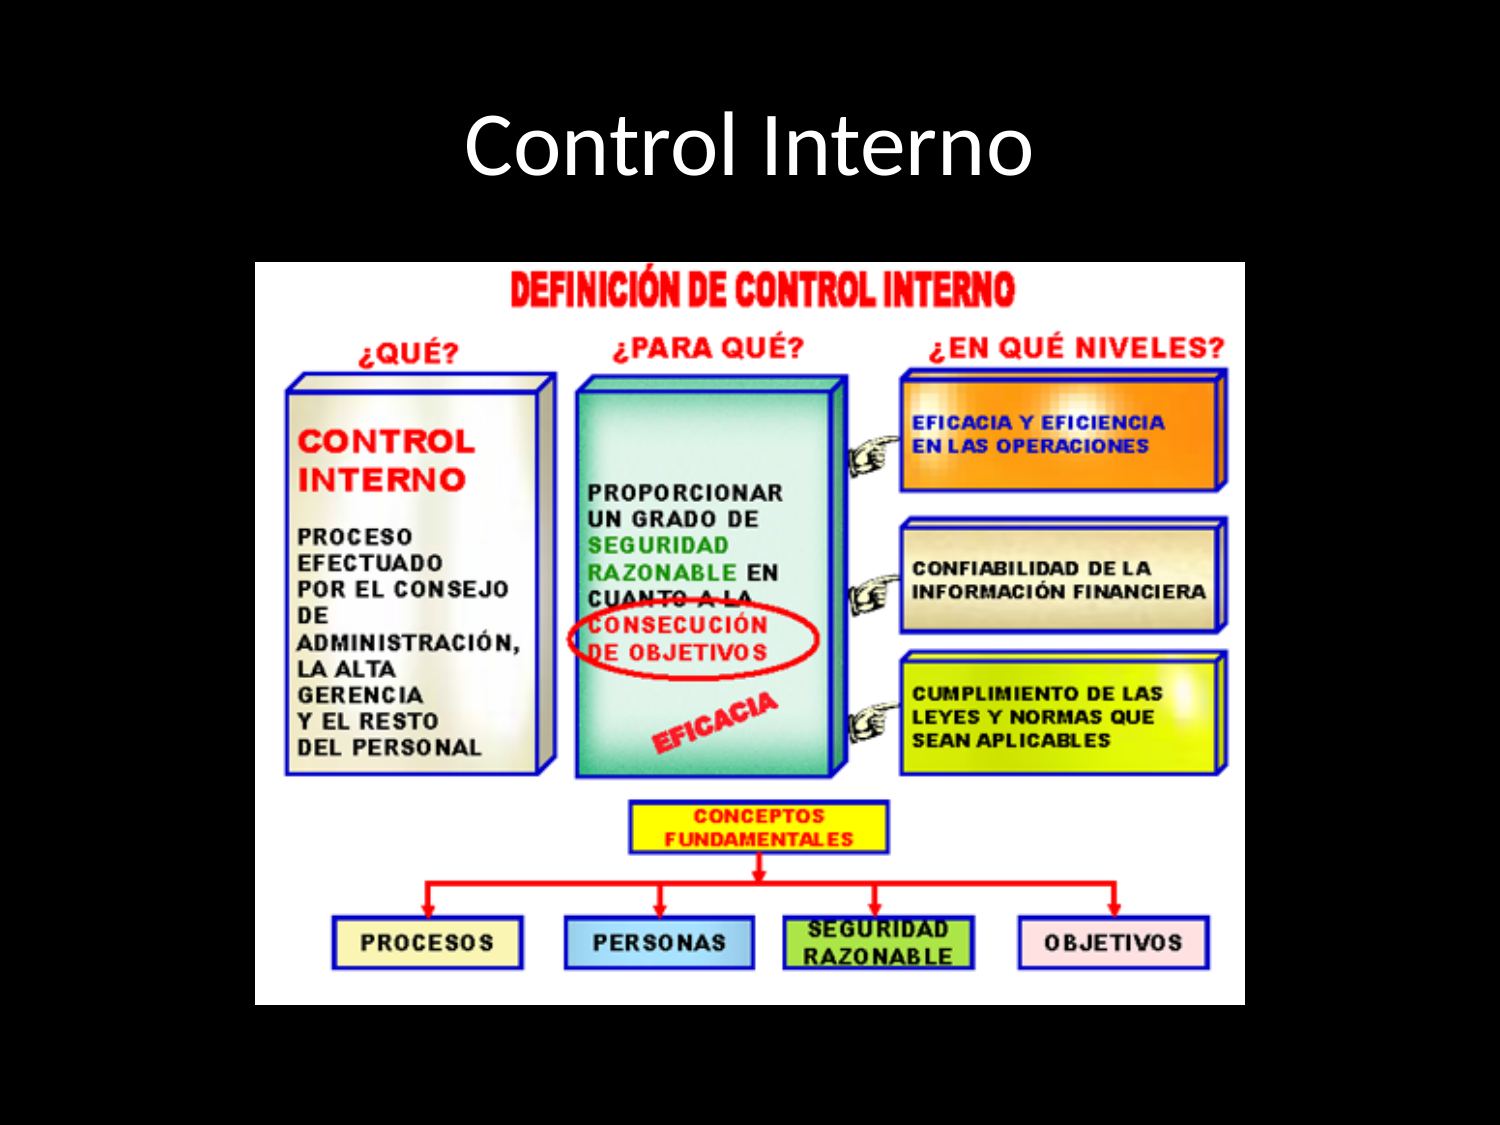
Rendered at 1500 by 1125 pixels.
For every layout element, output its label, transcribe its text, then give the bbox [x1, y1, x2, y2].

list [254, 262, 1246, 1006]
title Control Interno [75, 45, 1425, 233]
